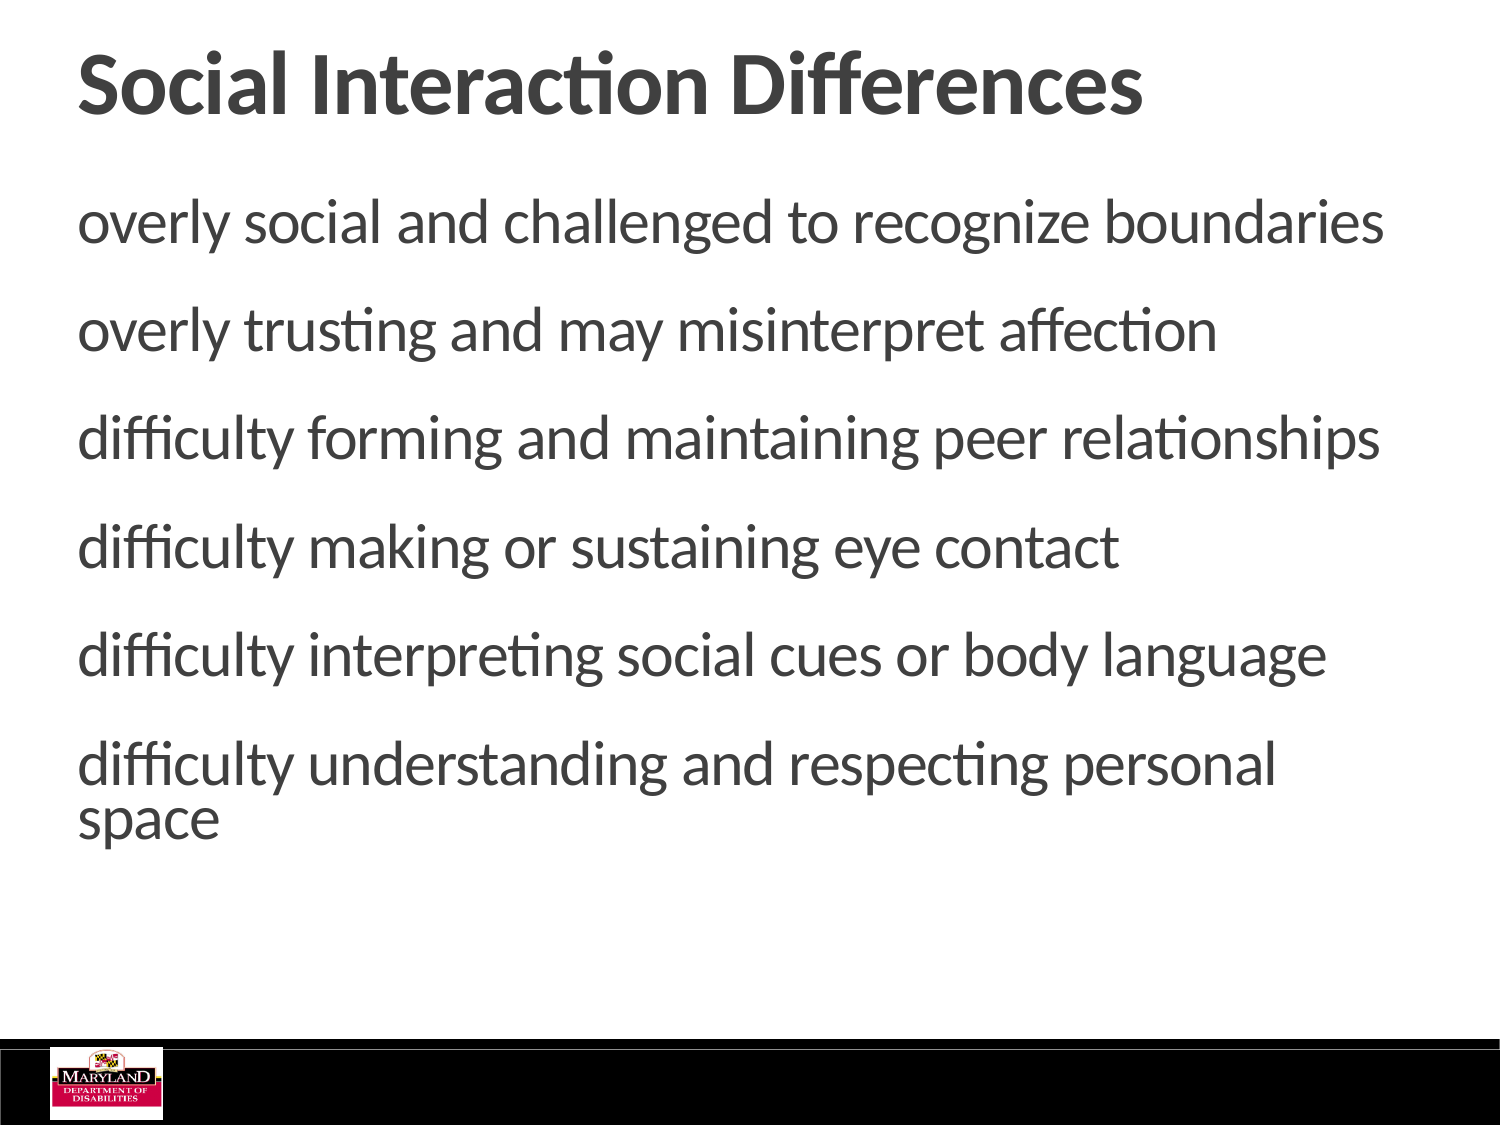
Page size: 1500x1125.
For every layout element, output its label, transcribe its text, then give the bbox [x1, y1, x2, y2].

title Social Interaction Differences overly social and challenged to recognize boundaries overly trusting and may misinterpret affection difficulty forming and maintaining peer relationships difficulty making or sustaining eye contact difficulty interpreting social cues or body language difficulty understanding and respecting personal space [62, 45, 1413, 1000]
picture [50, 1047, 163, 1120]
